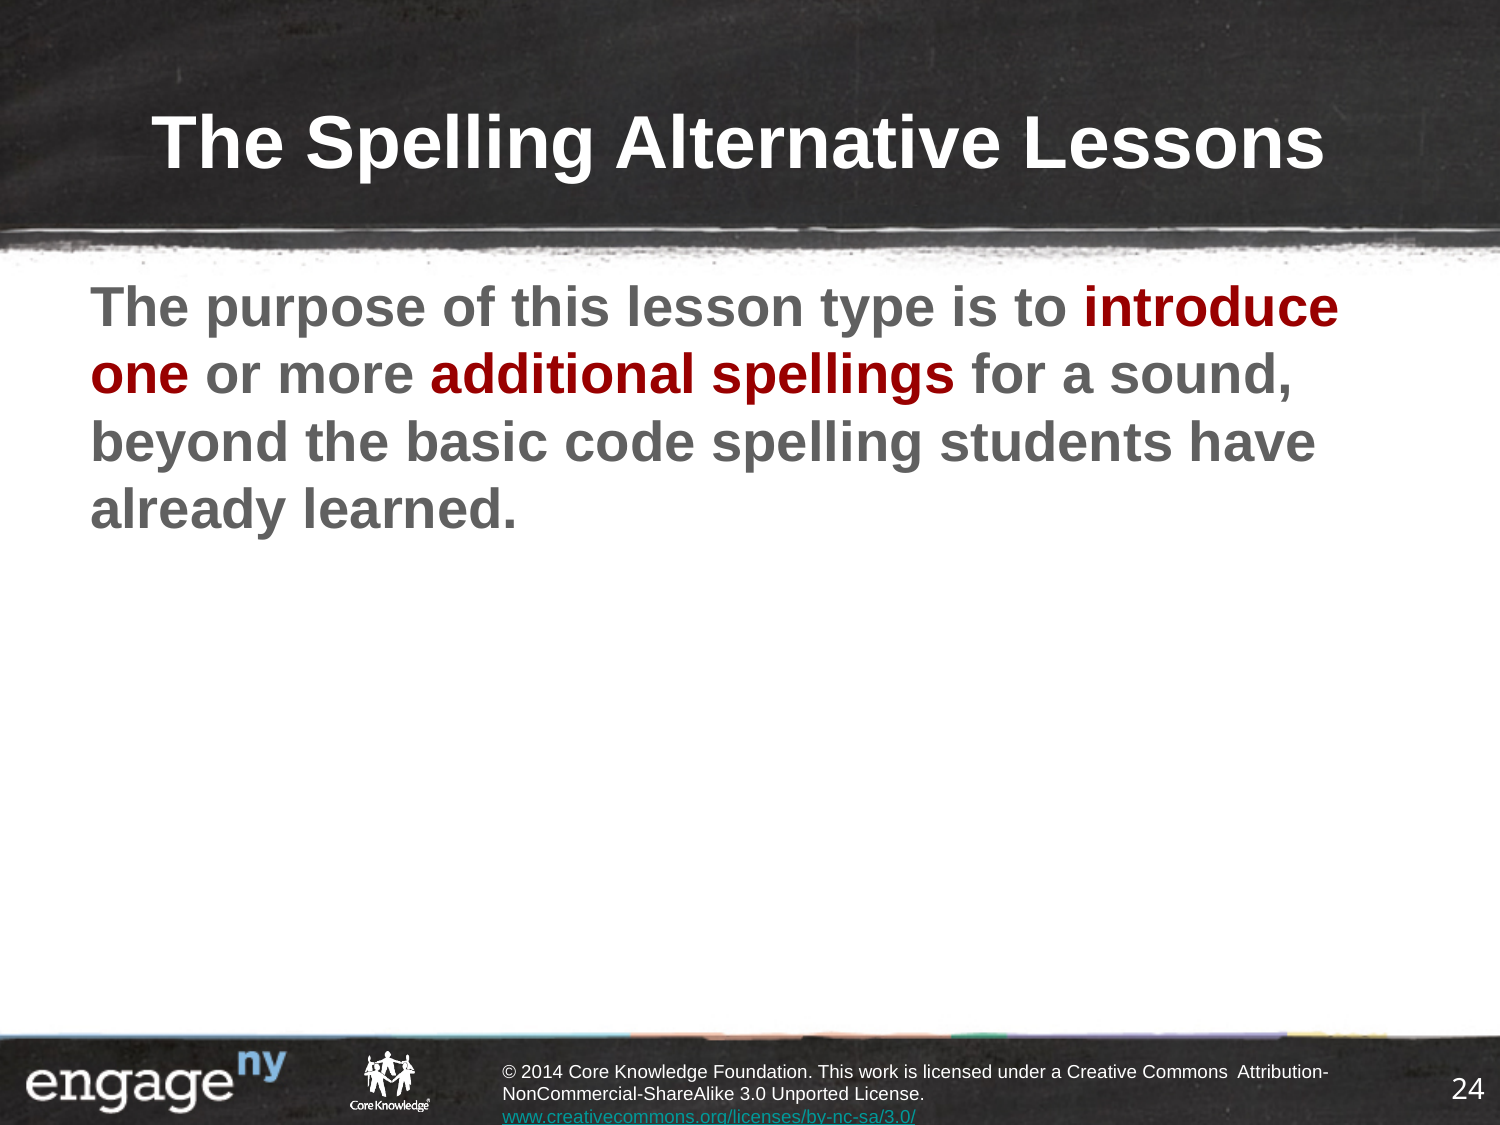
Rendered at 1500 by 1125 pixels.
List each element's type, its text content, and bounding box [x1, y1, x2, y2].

picture [0, 1003, 1500, 1125]
title The Spelling Alternative Lessons [75, 45, 1425, 233]
picture [0, 0, 1500, 293]
slide_number 24 [1337, 1062, 1500, 1113]
list The purpose of this lesson type is to introduce one or more additional spellings for a sound, beyond the basic code spelling students have already learned. [75, 262, 1425, 1005]
